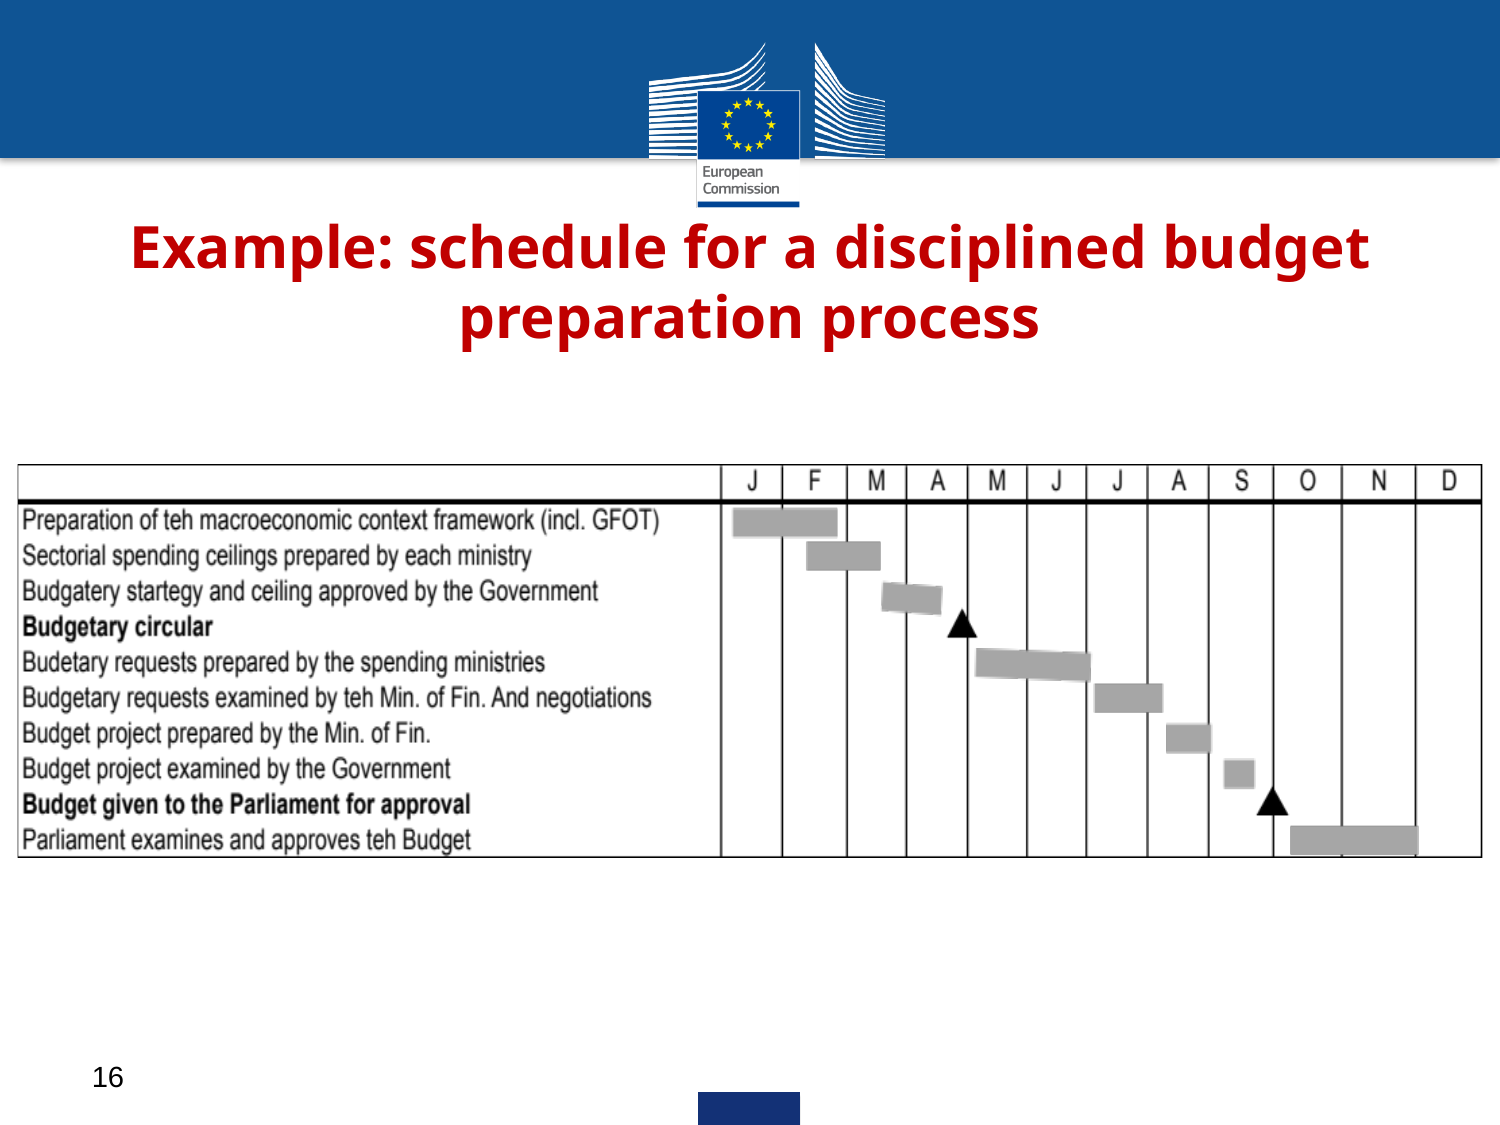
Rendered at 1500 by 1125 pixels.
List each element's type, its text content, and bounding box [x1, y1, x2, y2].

picture [649, 42, 885, 208]
title Example: schedule for a disciplined budget preparation process [0, 210, 1500, 350]
slide_number 16 [76, 1022, 553, 1102]
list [17, 464, 1483, 859]
